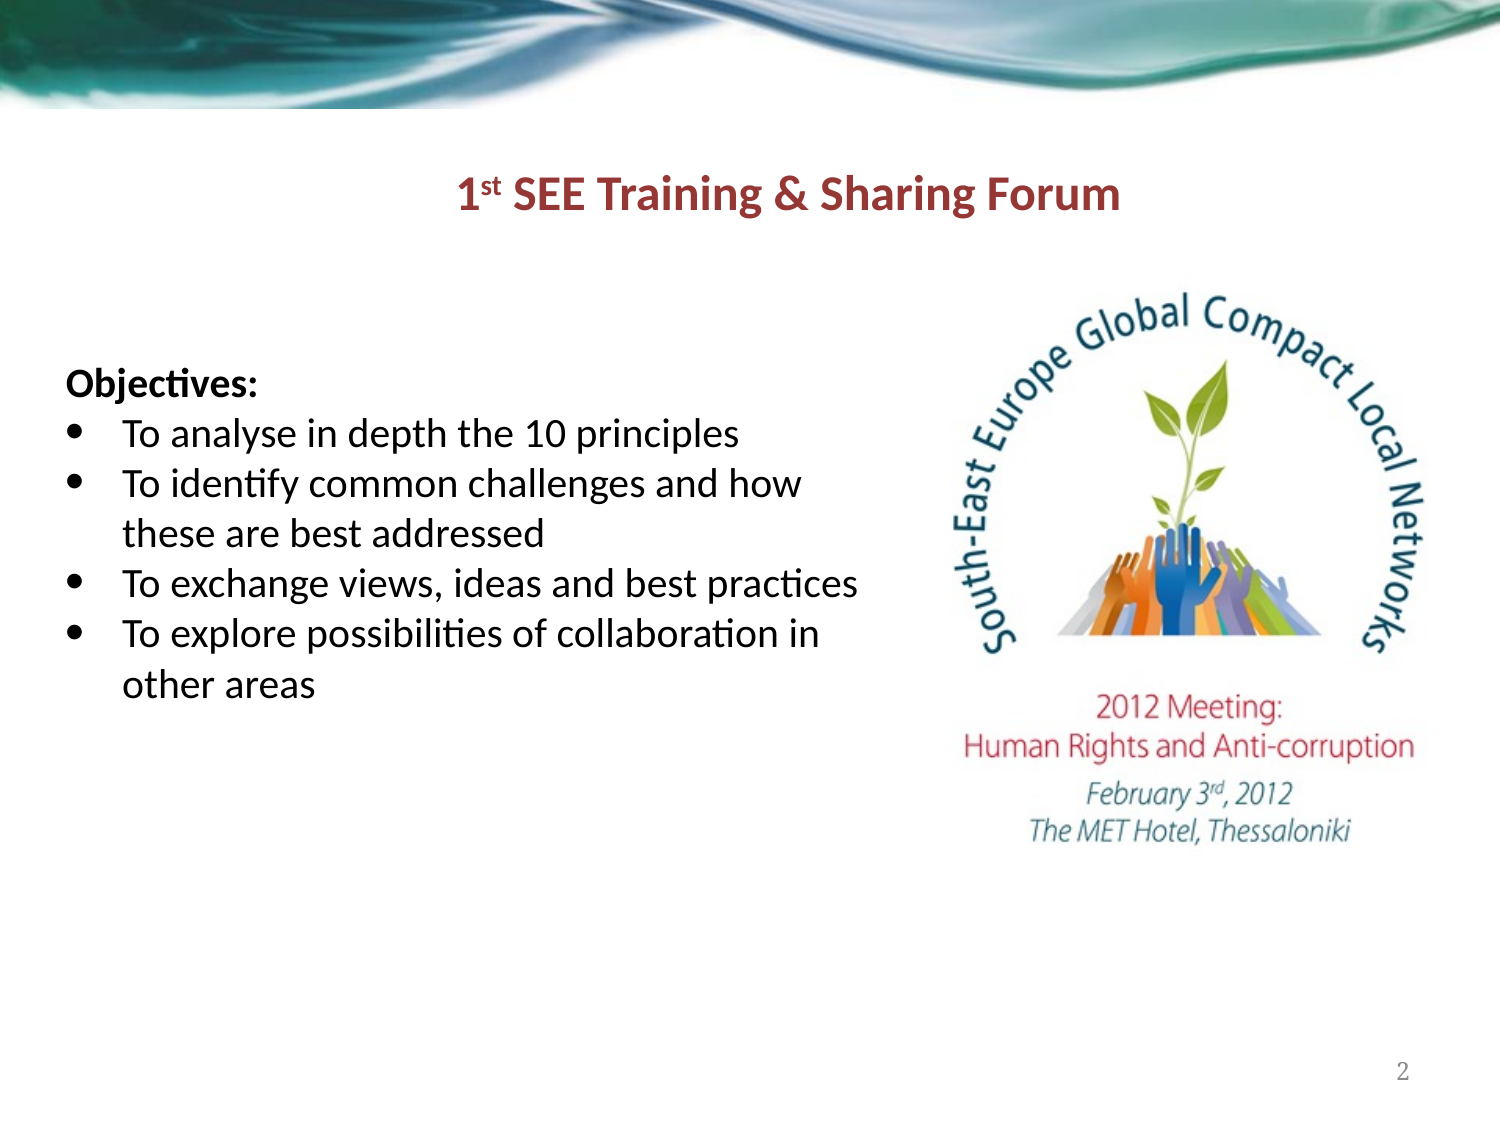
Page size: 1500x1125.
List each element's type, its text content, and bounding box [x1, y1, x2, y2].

picture [0, 0, 1500, 109]
text_box 1st SEE Training & Sharing Forum [407, 146, 1170, 228]
slide_number 2 [1074, 1042, 1425, 1103]
picture [926, 269, 1453, 864]
text_box Objectives: To analyse in depth the 10 principles To identify common challenges and how these are best addressed To exchange views, ideas and best practices To explore possibilities of collaboration in other areas [50, 348, 896, 786]
